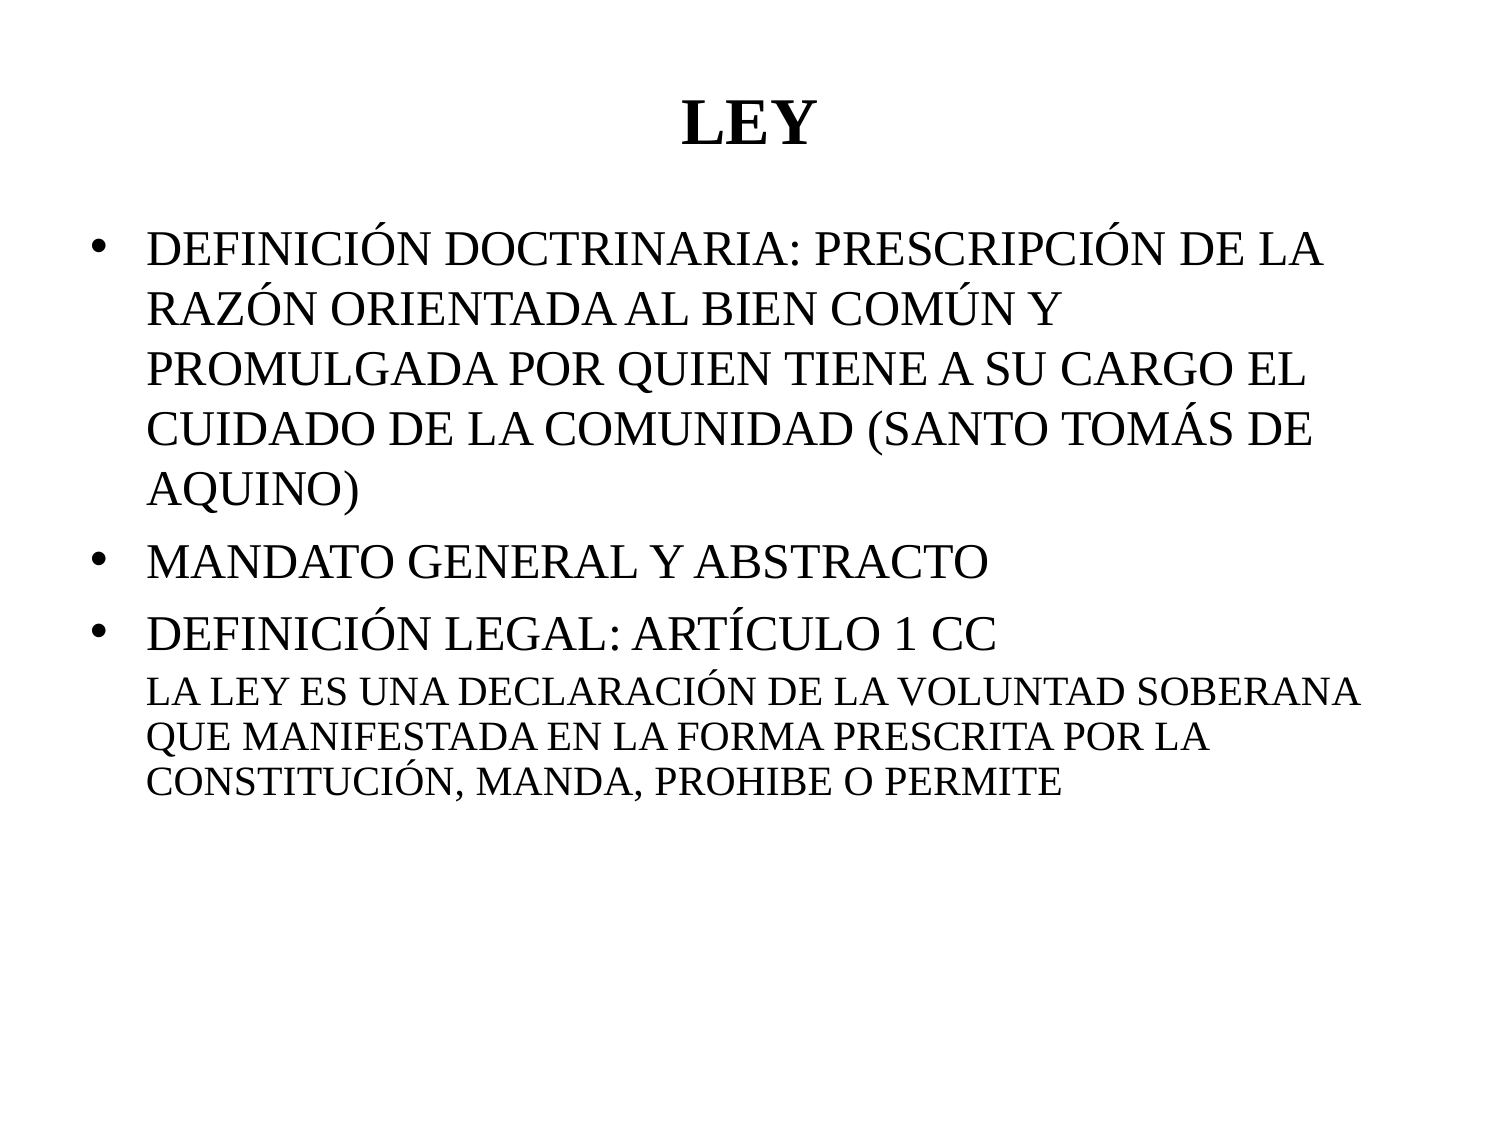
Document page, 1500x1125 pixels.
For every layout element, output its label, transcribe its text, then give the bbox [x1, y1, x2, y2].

title LEY [75, 62, 1425, 173]
list DEFINICIÓN DOCTRINARIA: PRESCRIPCIÓN DE LA RAZÓN ORIENTADA AL BIEN COMÚN Y PROMULGADA POR QUIEN TIENE A SU CARGO EL CUIDADO DE LA COMUNIDAD (SANTO TOMÁS DE AQUINO) MANDATO GENERAL Y ABSTRACTO DEFINICIÓN LEGAL: ARTÍCULO 1 CC LA LEY ES UNA DECLARACIÓN DE LA VOLUNTAD SOBERANA QUE MANIFESTADA EN LA FORMA PRESCRITA POR LA CONSTITUCIÓN, MANDA, PROHIBE O PERMITE [75, 208, 1425, 1000]
